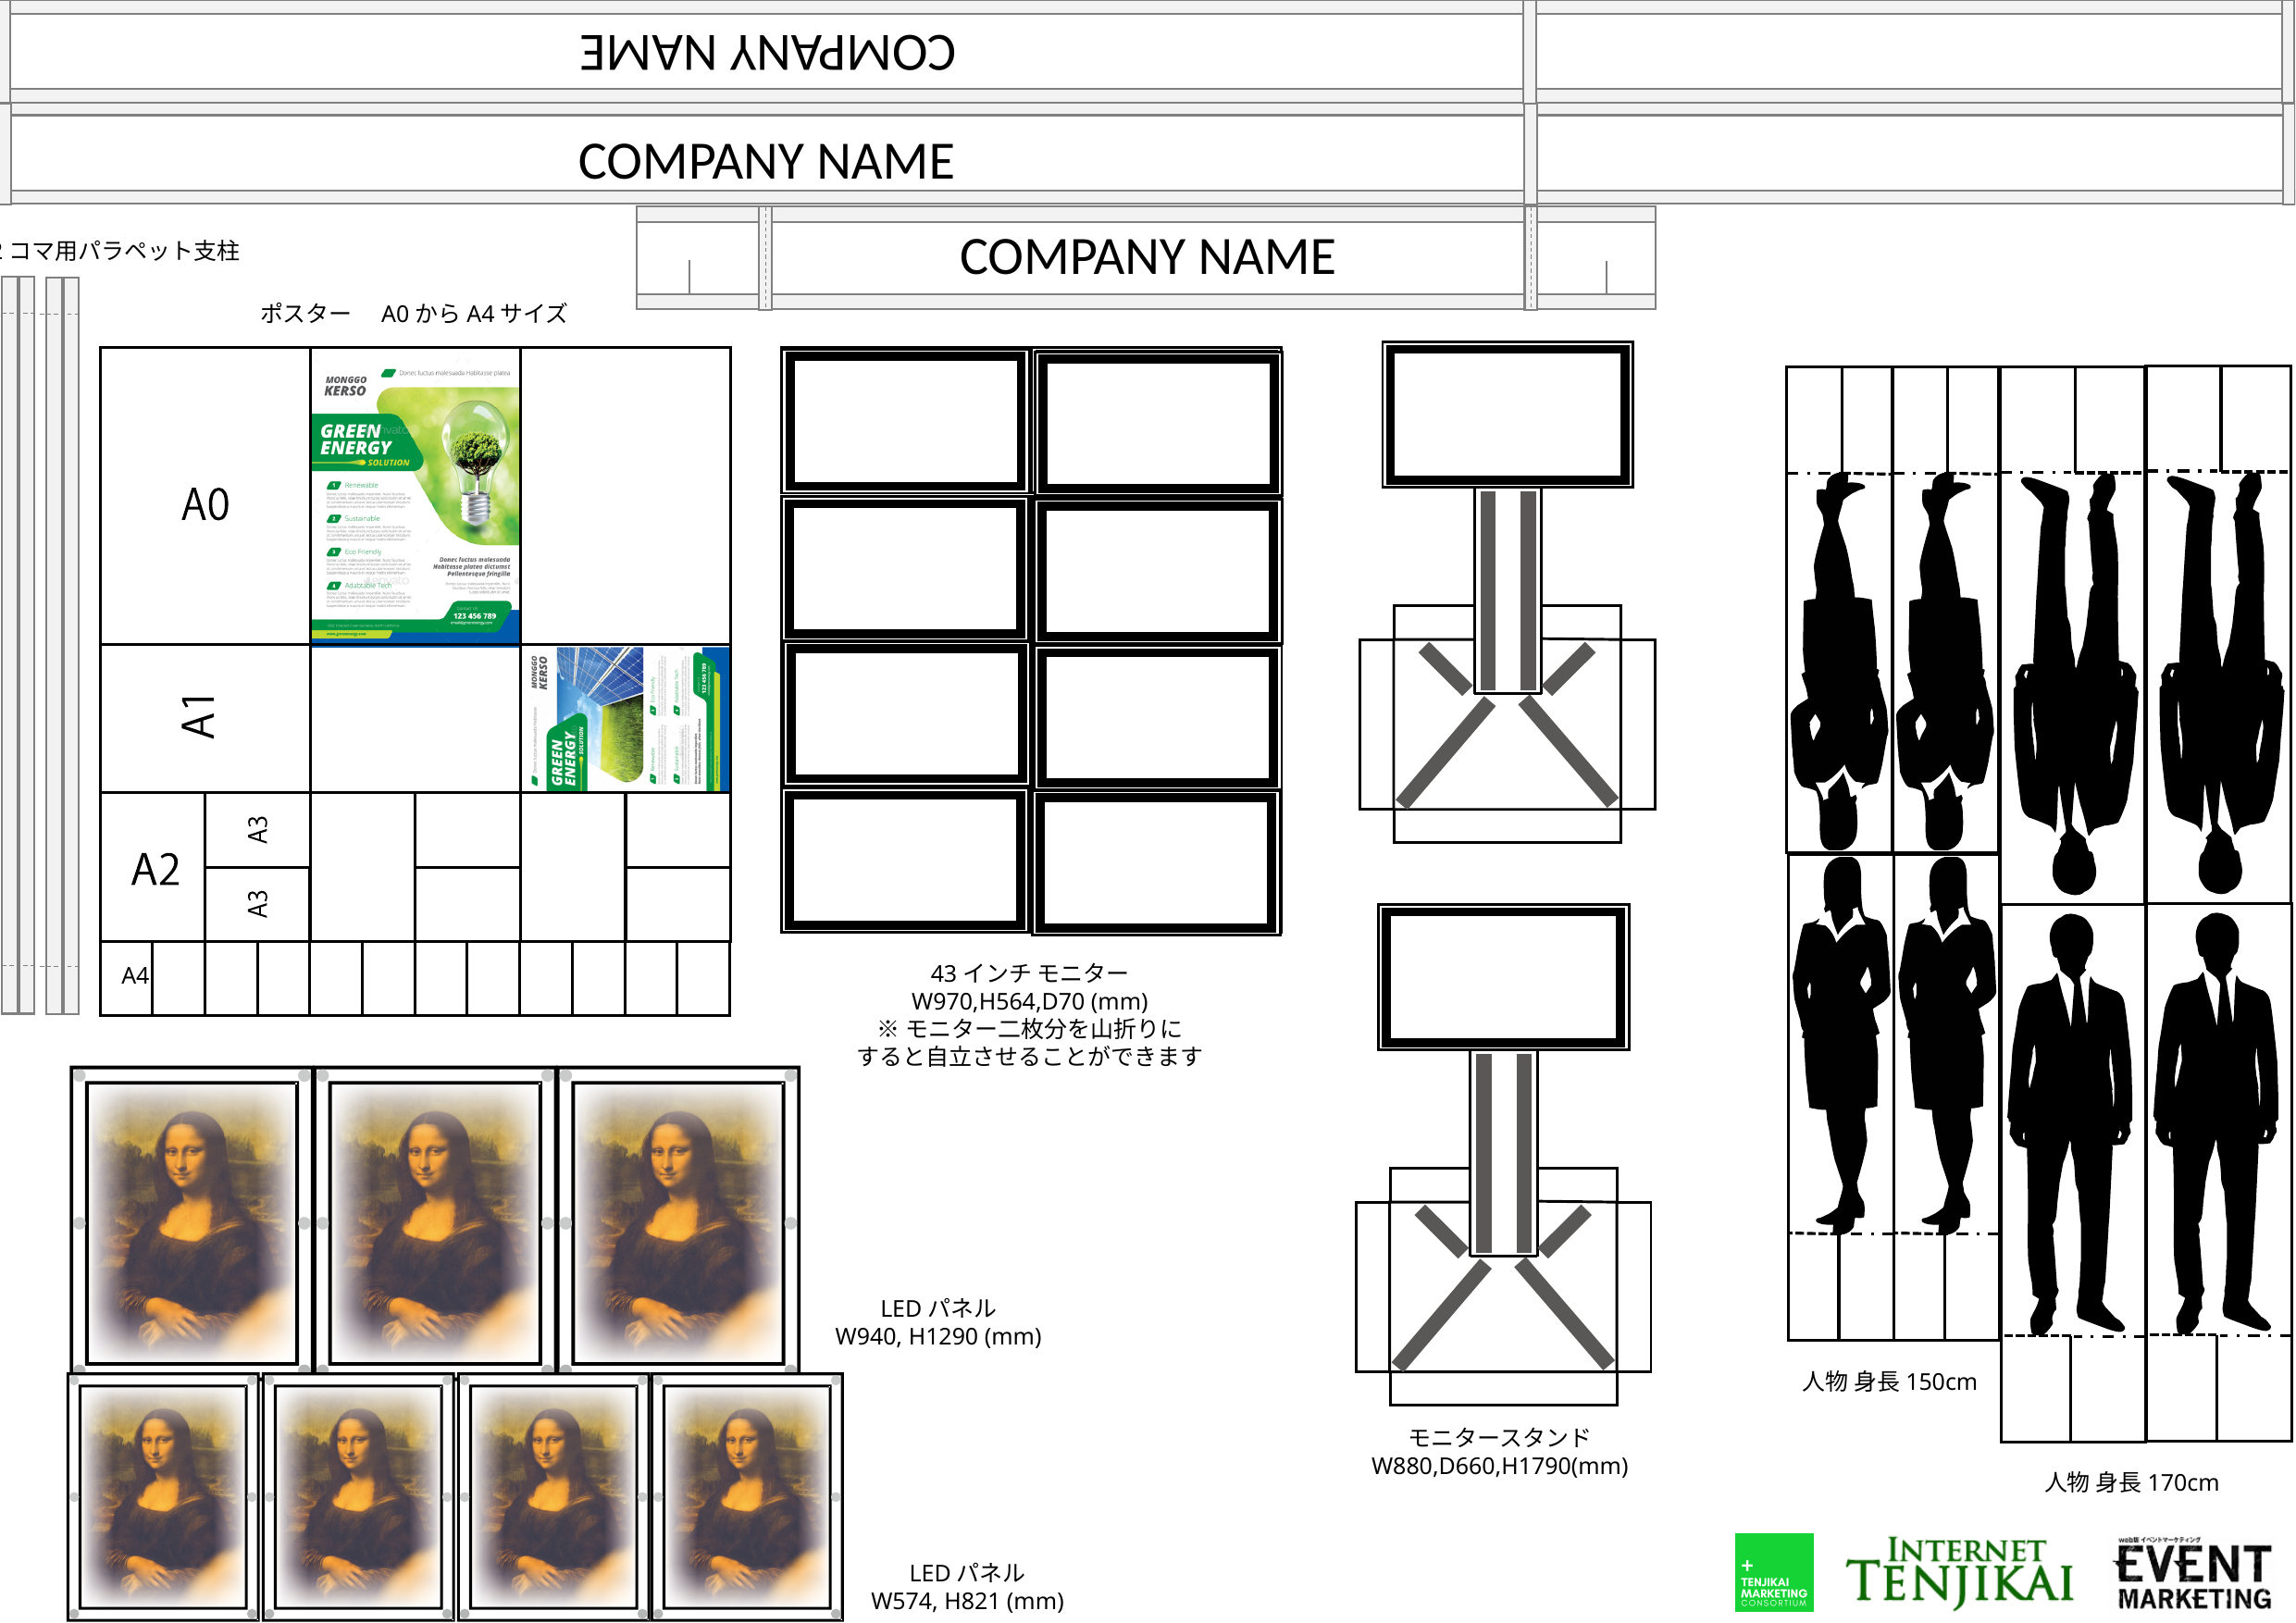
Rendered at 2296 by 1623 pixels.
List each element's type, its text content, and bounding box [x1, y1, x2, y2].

picture [779, 346, 1285, 936]
picture [1354, 903, 1653, 1407]
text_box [2089, 551, 2195, 561]
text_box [99, 347, 731, 1016]
text_box 43インチ モニター W970,H564,D70 (mm) ※モニター二枚分を山折りに すると自立させることができます [842, 952, 1218, 1077]
text_box モニタースタンド W880,D660,H1790(mm) [1358, 1417, 1643, 1487]
text_box LEDパネル W940, H1290 (mm) [821, 1287, 1056, 1357]
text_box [1653, 1038, 2079, 1157]
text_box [2079, 1038, 2185, 1099]
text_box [1803, 1100, 2296, 1247]
text_box 人物 身長170cm [2030, 1460, 2234, 1503]
picture [66, 1064, 845, 1622]
picture [1358, 341, 1657, 845]
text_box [1735, 1531, 2277, 1614]
text_box ポスター A0からA4サイズ [246, 311, 583, 334]
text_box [0, 0, 2296, 311]
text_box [1657, 551, 2089, 669]
text_box 人物 身長150cm [1789, 1359, 1992, 1402]
text_box LEDパネル W574, H821 (mm) [857, 1551, 1079, 1621]
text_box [1804, 562, 2296, 709]
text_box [0, 625, 428, 667]
